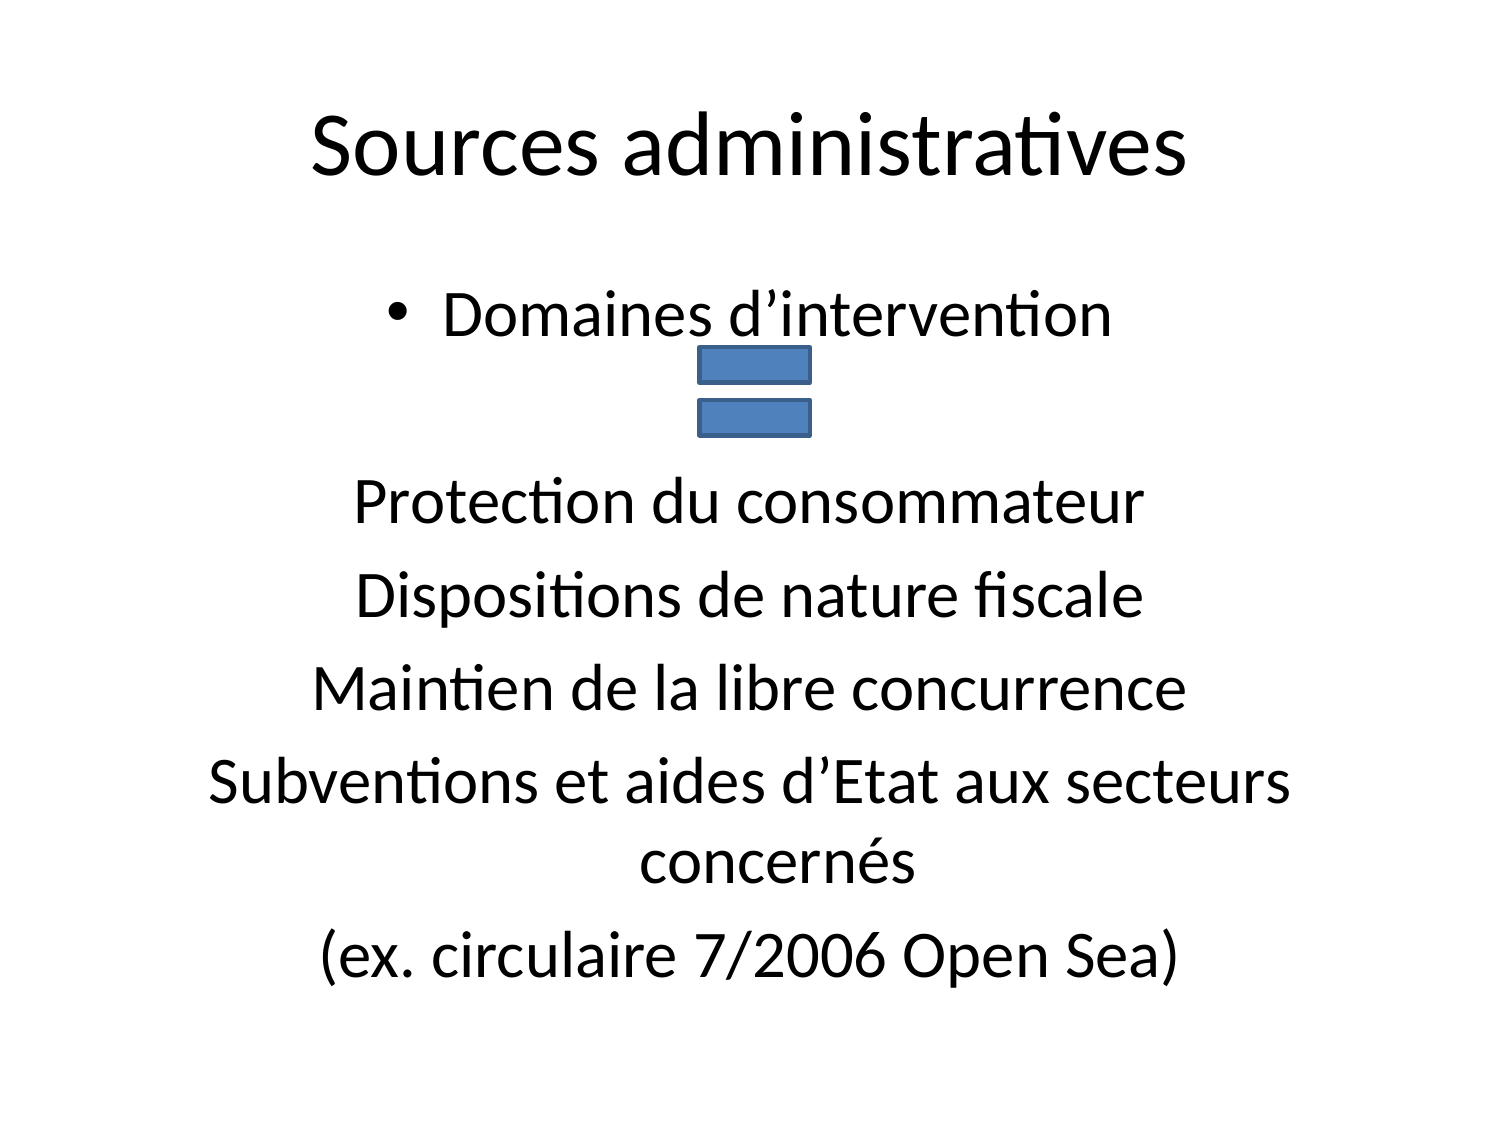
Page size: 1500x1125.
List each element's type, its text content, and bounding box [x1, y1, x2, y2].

text_box [697, 398, 812, 438]
list Domaines d’intervention Protection du consommateur Dispositions de nature fiscale Maintien de la libre concurrence Subventions et aides d’Etat aux secteurs concernés (ex. circulaire 7/2006 Open Sea) [75, 262, 1425, 1005]
title Sources administratives [75, 45, 1425, 233]
text_box [697, 345, 812, 385]
